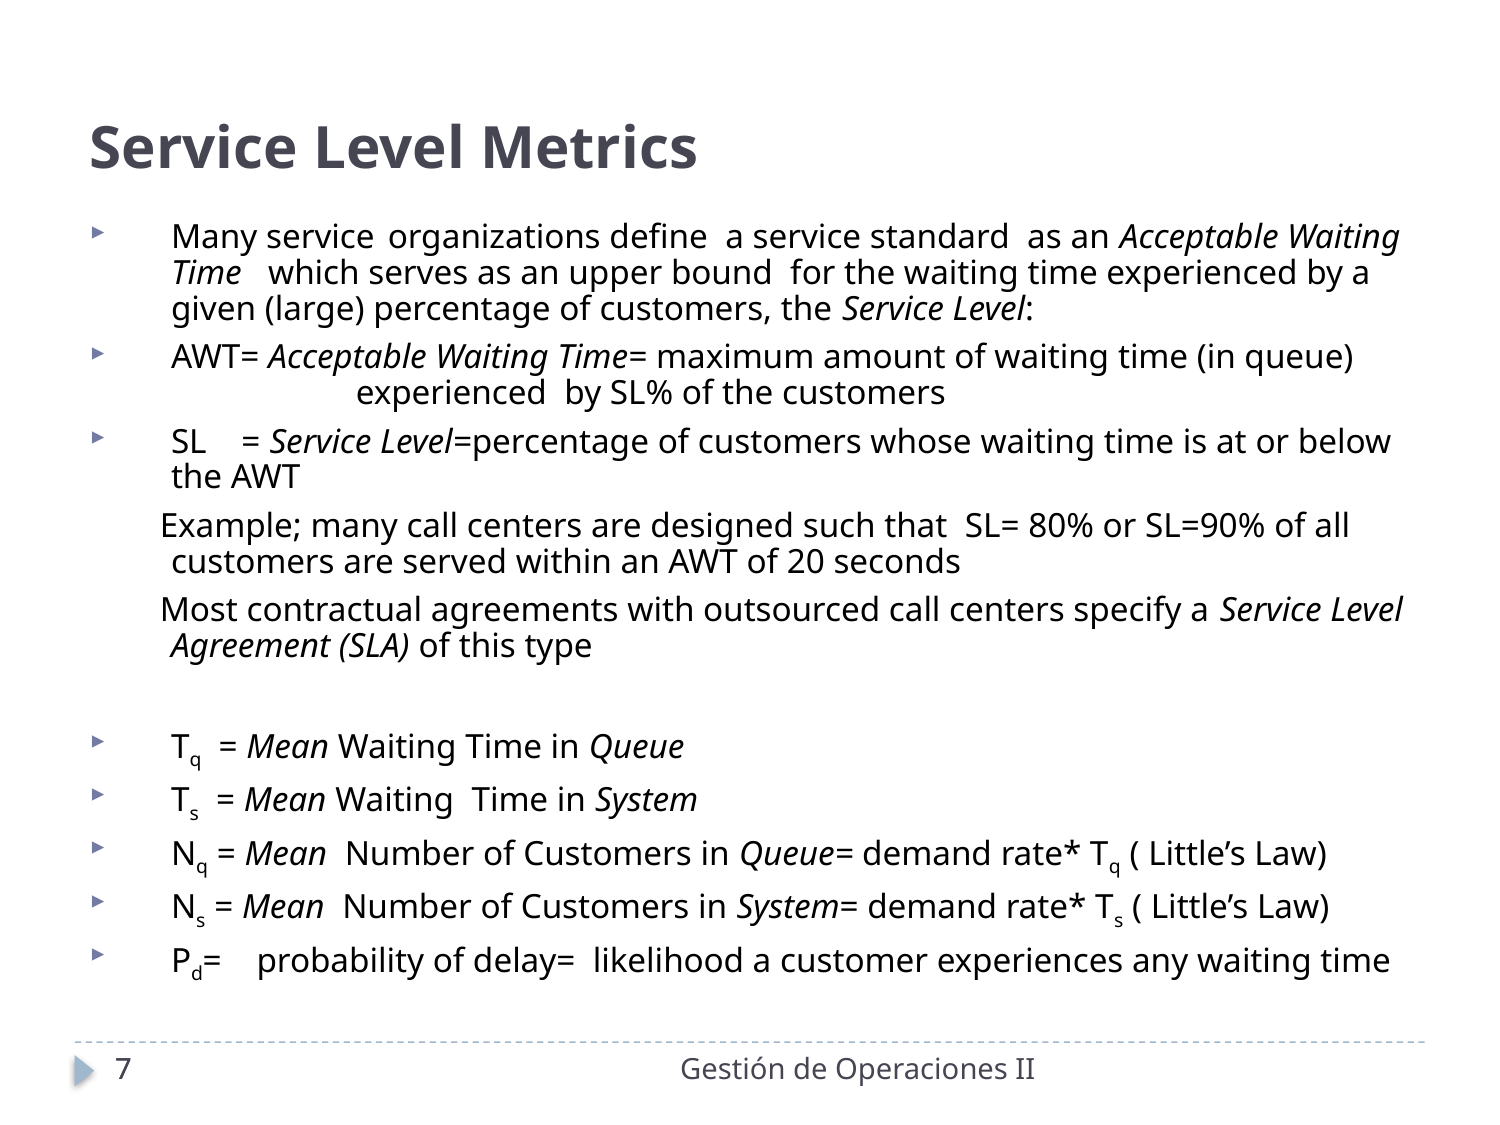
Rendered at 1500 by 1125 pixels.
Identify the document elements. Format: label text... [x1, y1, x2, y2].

title Service Level Metrics [75, 24, 1425, 188]
footer Gestión de Operaciones II [475, 1042, 1051, 1103]
list Many service organizations define a service standard as an Acceptable Waiting Time which serves as an upper bound for the waiting time experienced by a given (large) percentage of customers, the Service Level: AWT= Acceptable Waiting Time= maximum amount of waiting time (in queue) experienced by SL% of the customers SL = Service Level=percentage of customers whose waiting time is at or below the AWT Example; many call centers are designed such that SL= 80% or SL=90% of all customers are served within an AWT of 20 seconds Most contractual agreements with outsourced call centers specify a Service Level Agreement (SLA) of this type Tq = Mean Waiting Time in Queue Ts = Mean Waiting Time in System Nq = Mean Number of Customers in Queue= demand rate* Tq ( Little’s Law) Ns = Mean Number of Customers in System= demand rate* Ts ( Little’s Law) Pd= probability of delay= likelihood a customer experiences any waiting time [75, 212, 1425, 1018]
slide_number 7 [100, 1042, 426, 1103]
